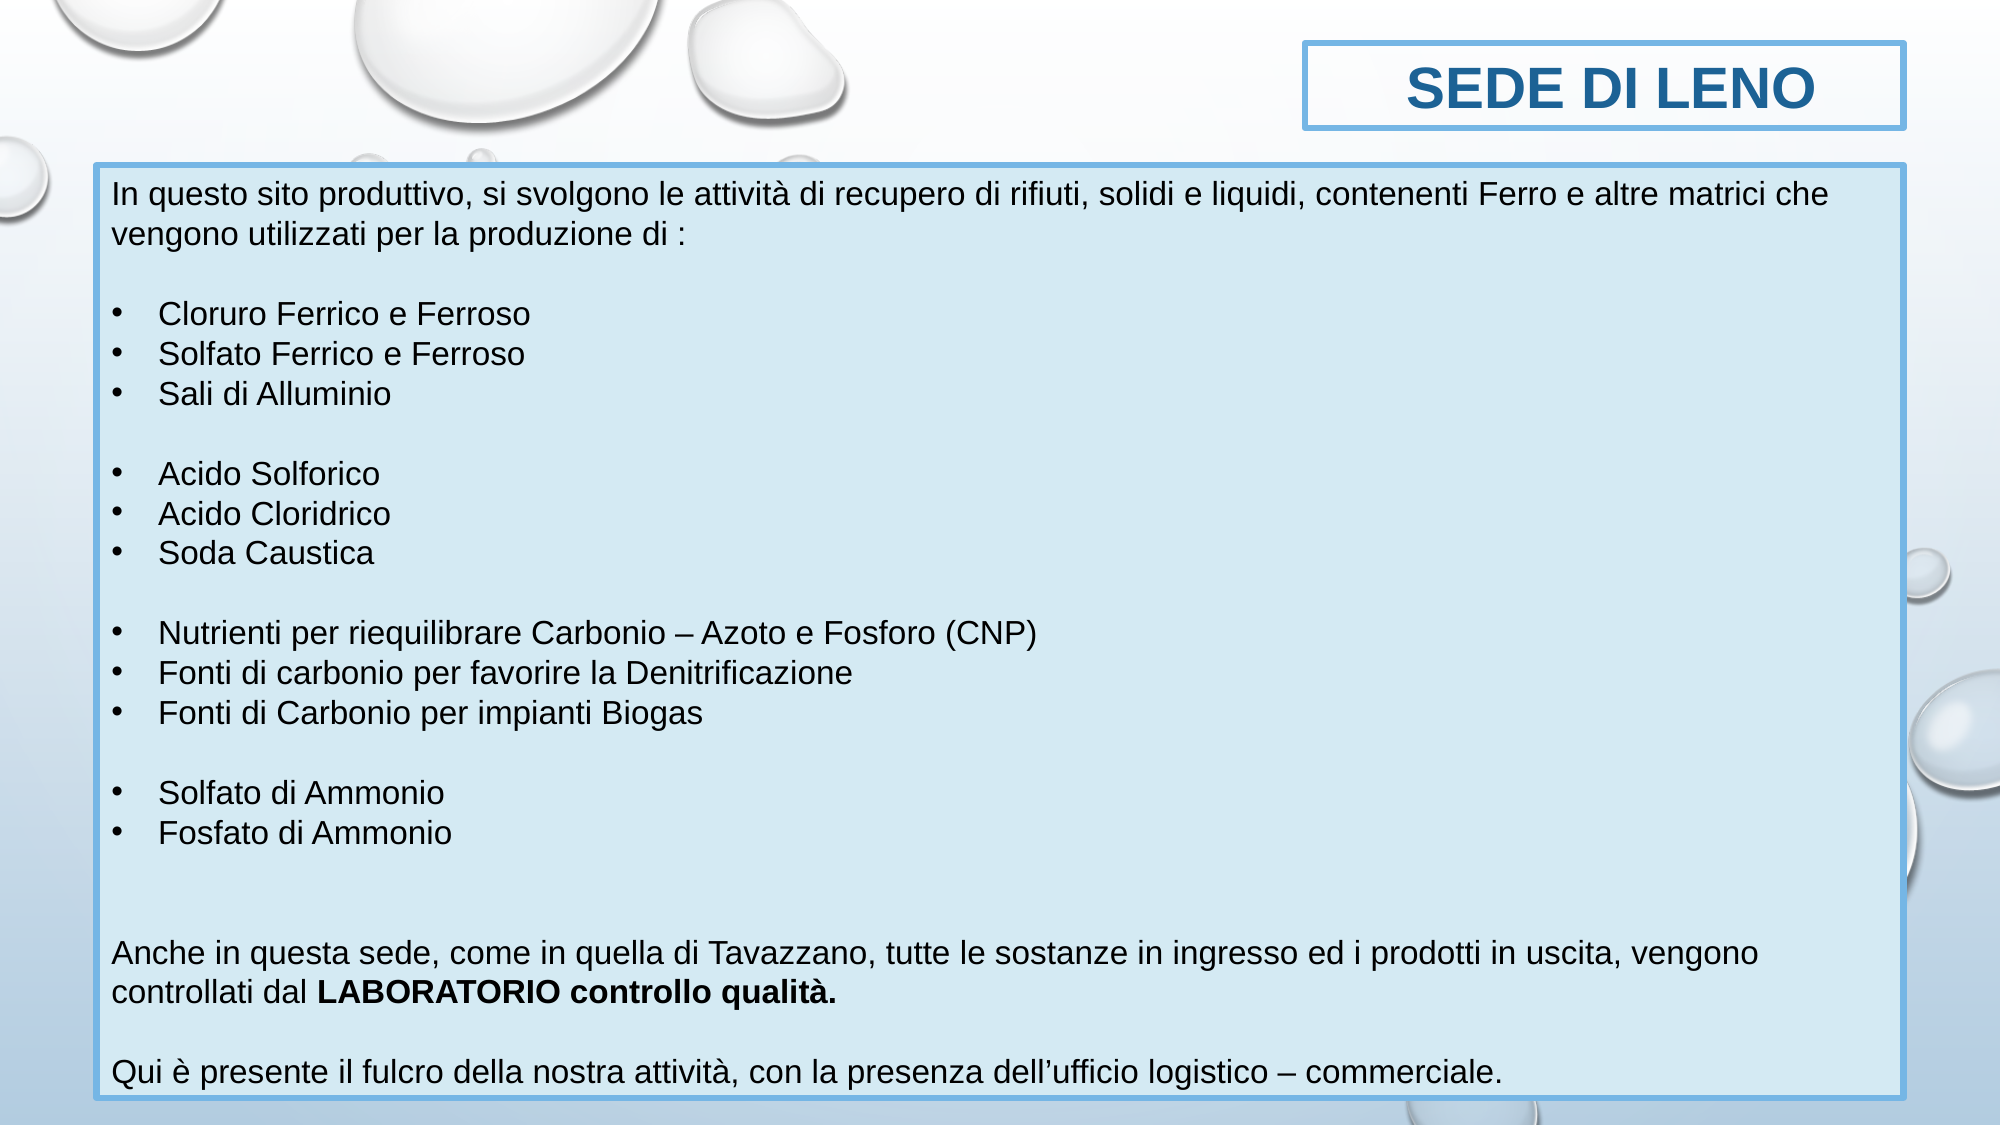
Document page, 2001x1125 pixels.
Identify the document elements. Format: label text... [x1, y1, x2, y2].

text_box In questo sito produttivo, si svolgono le attività di recupero di rifiuti, solidi e liquidi, contenenti Ferro e altre matrici che vengono utilizzati per la produzione di : Cloruro Ferrico e Ferroso Solfato Ferrico e Ferroso Sali di Alluminio Acido Solforico Acido Cloridrico Soda Caustica Nutrienti per riequilibrare Carbonio – Azoto e Fosforo (CNP) Fonti di carbonio per favorire la Denitrificazione Fonti di Carbonio per impianti Biogas Solfato di Ammonio Fosfato di Ammonio Anche in questa sede, come in quella di Tavazzano, tutte le sostanze in ingresso ed i prodotti in uscita, vengono controllati dal LABORATORIO controllo qualità. Qui è presente il fulcro della nostra attività, con la presenza dell’ufficio logistico – commerciale. [96, 164, 1904, 1098]
text_box SEDE DI LENO [1304, 43, 1904, 128]
picture [0, 0, 2000, 1125]
